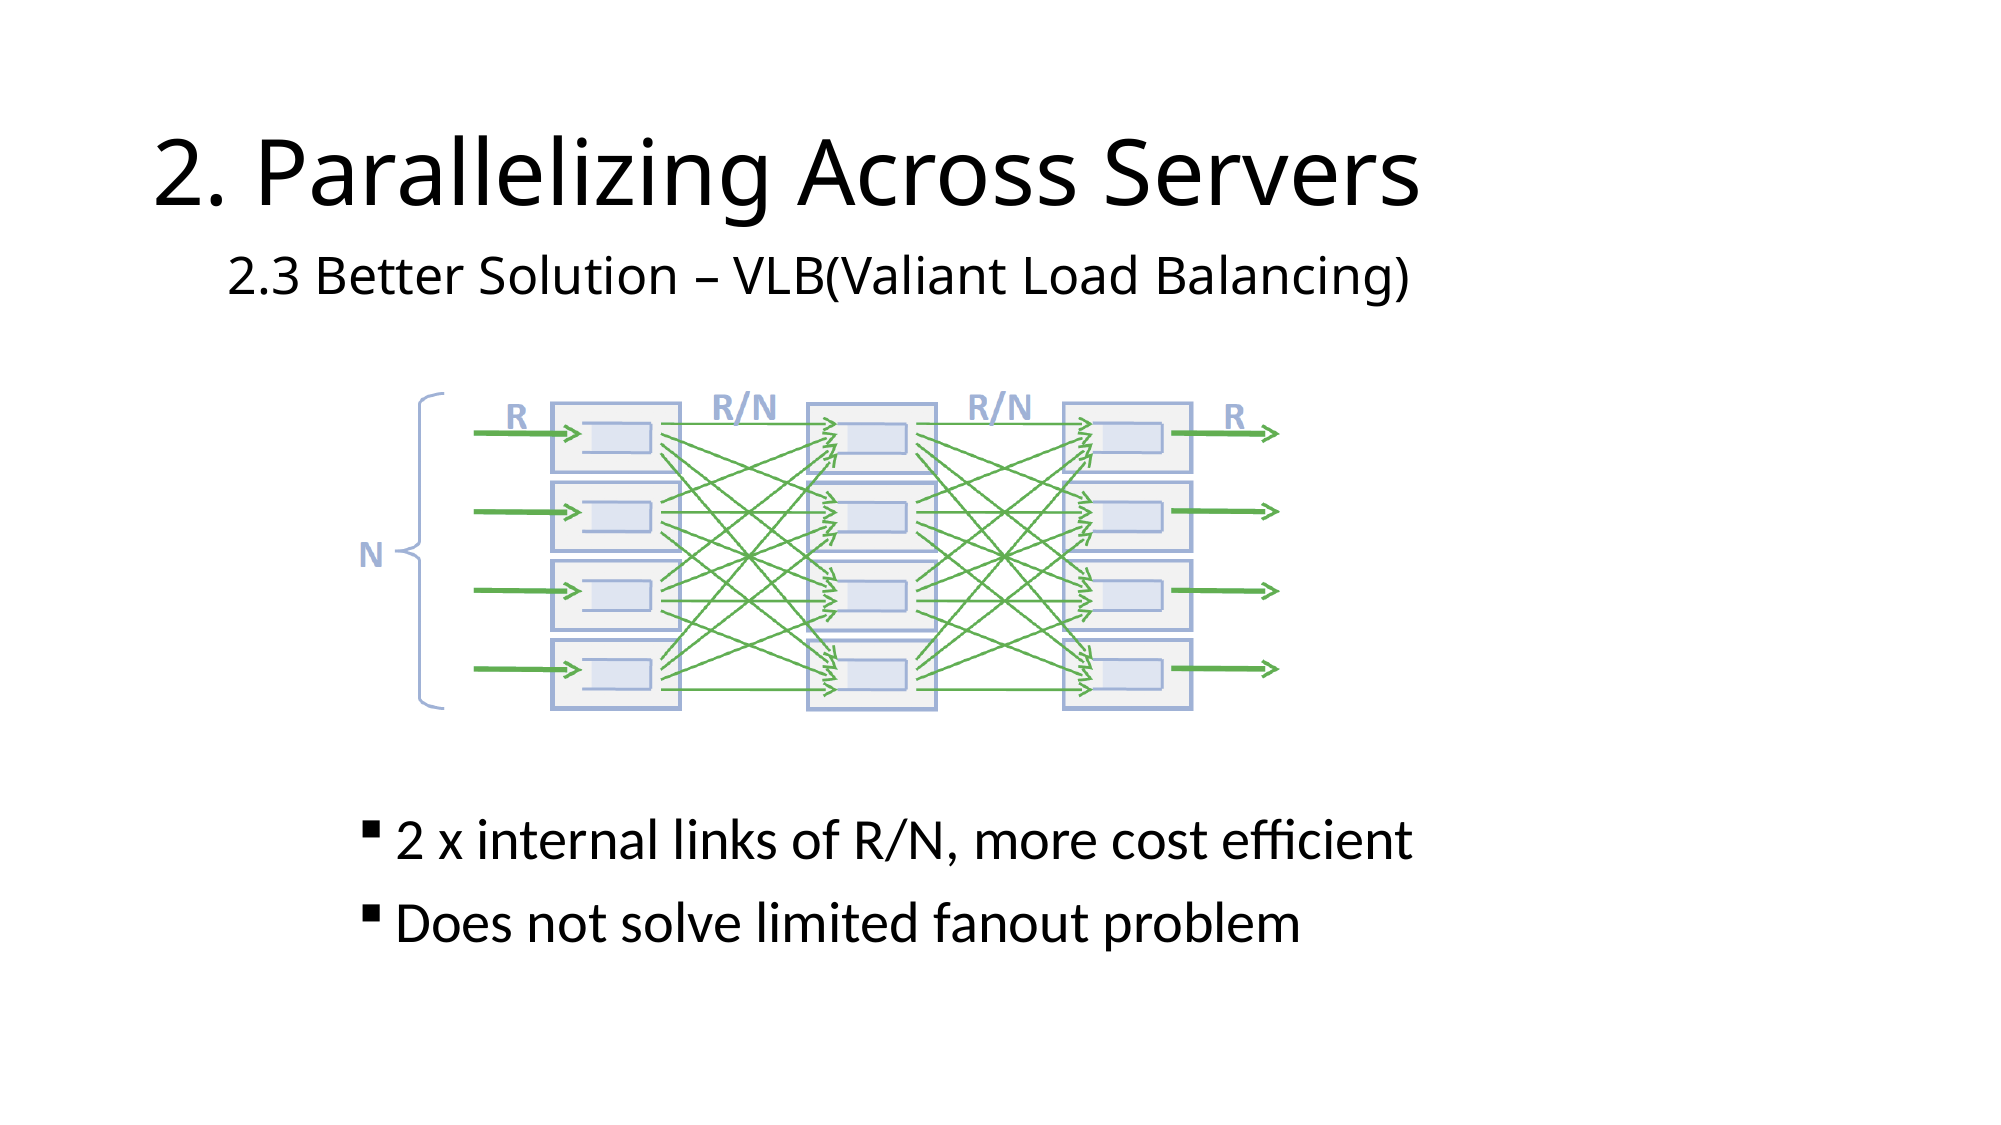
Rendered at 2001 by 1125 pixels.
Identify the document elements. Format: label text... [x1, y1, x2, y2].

picture [342, 335, 1342, 751]
text_box 2.3 Better Solution – VLB(Valiant Load Balancing) [212, 225, 1481, 330]
title 2. Parallelizing Across Servers [137, 59, 1863, 278]
